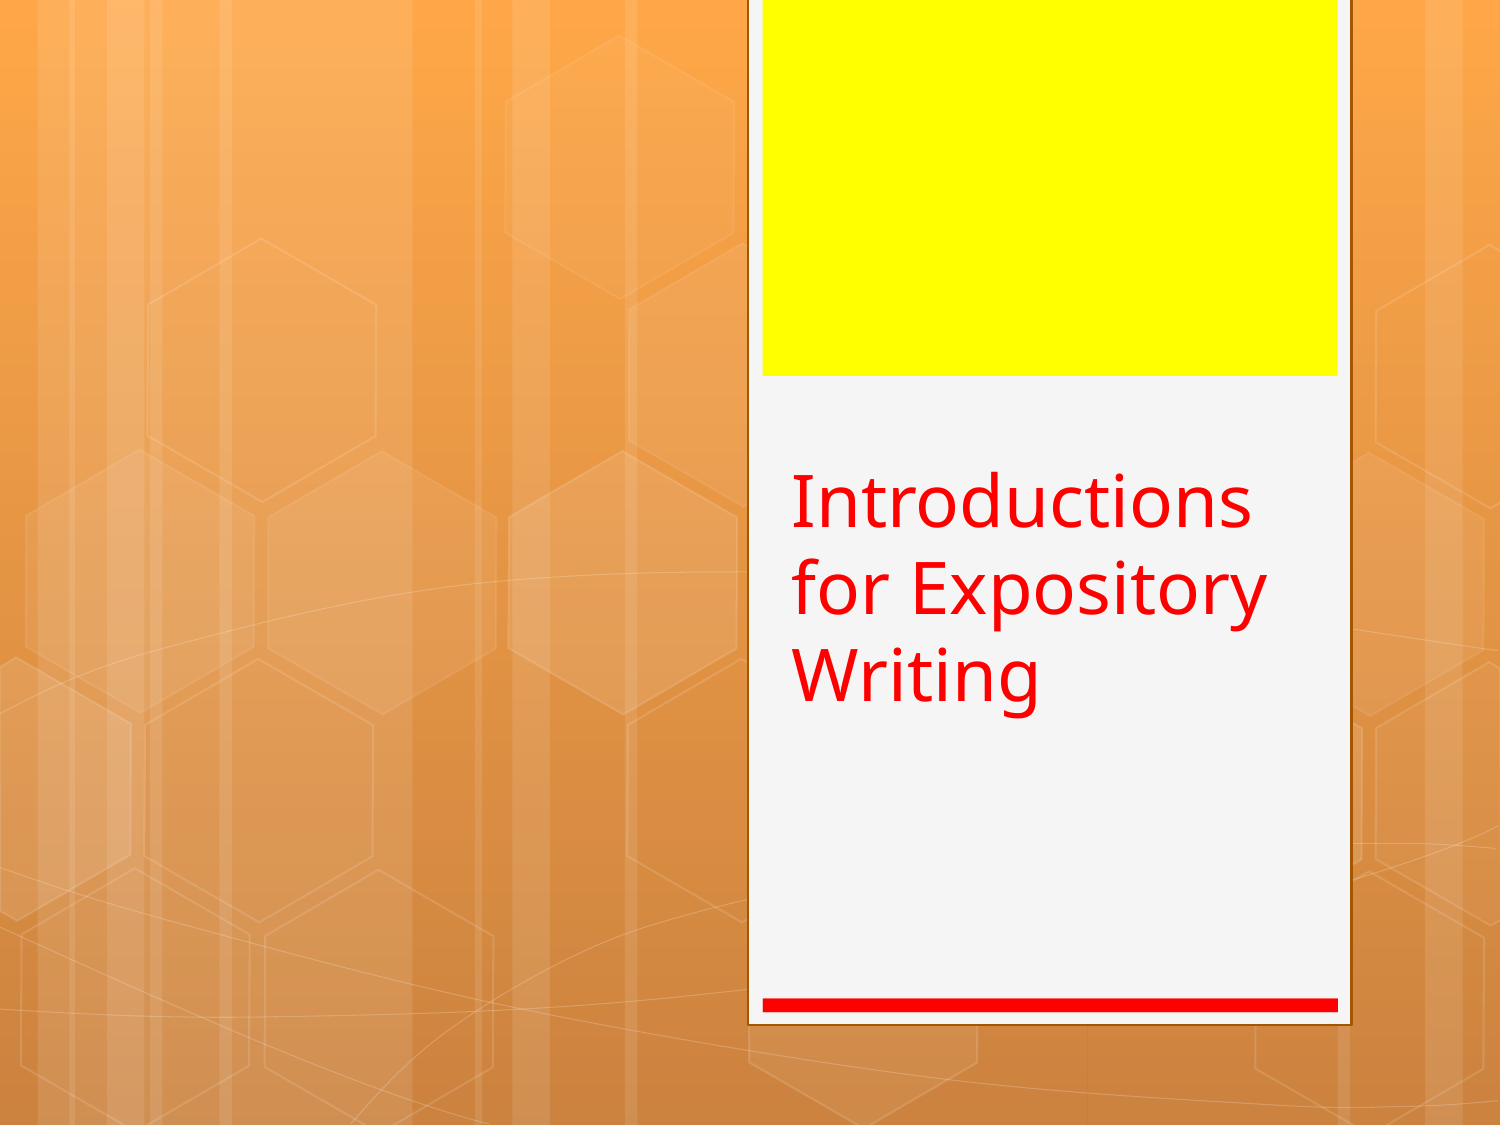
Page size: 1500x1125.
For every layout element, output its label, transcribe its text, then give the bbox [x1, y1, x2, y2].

title Introductions for Expository Writing [776, 444, 1350, 724]
